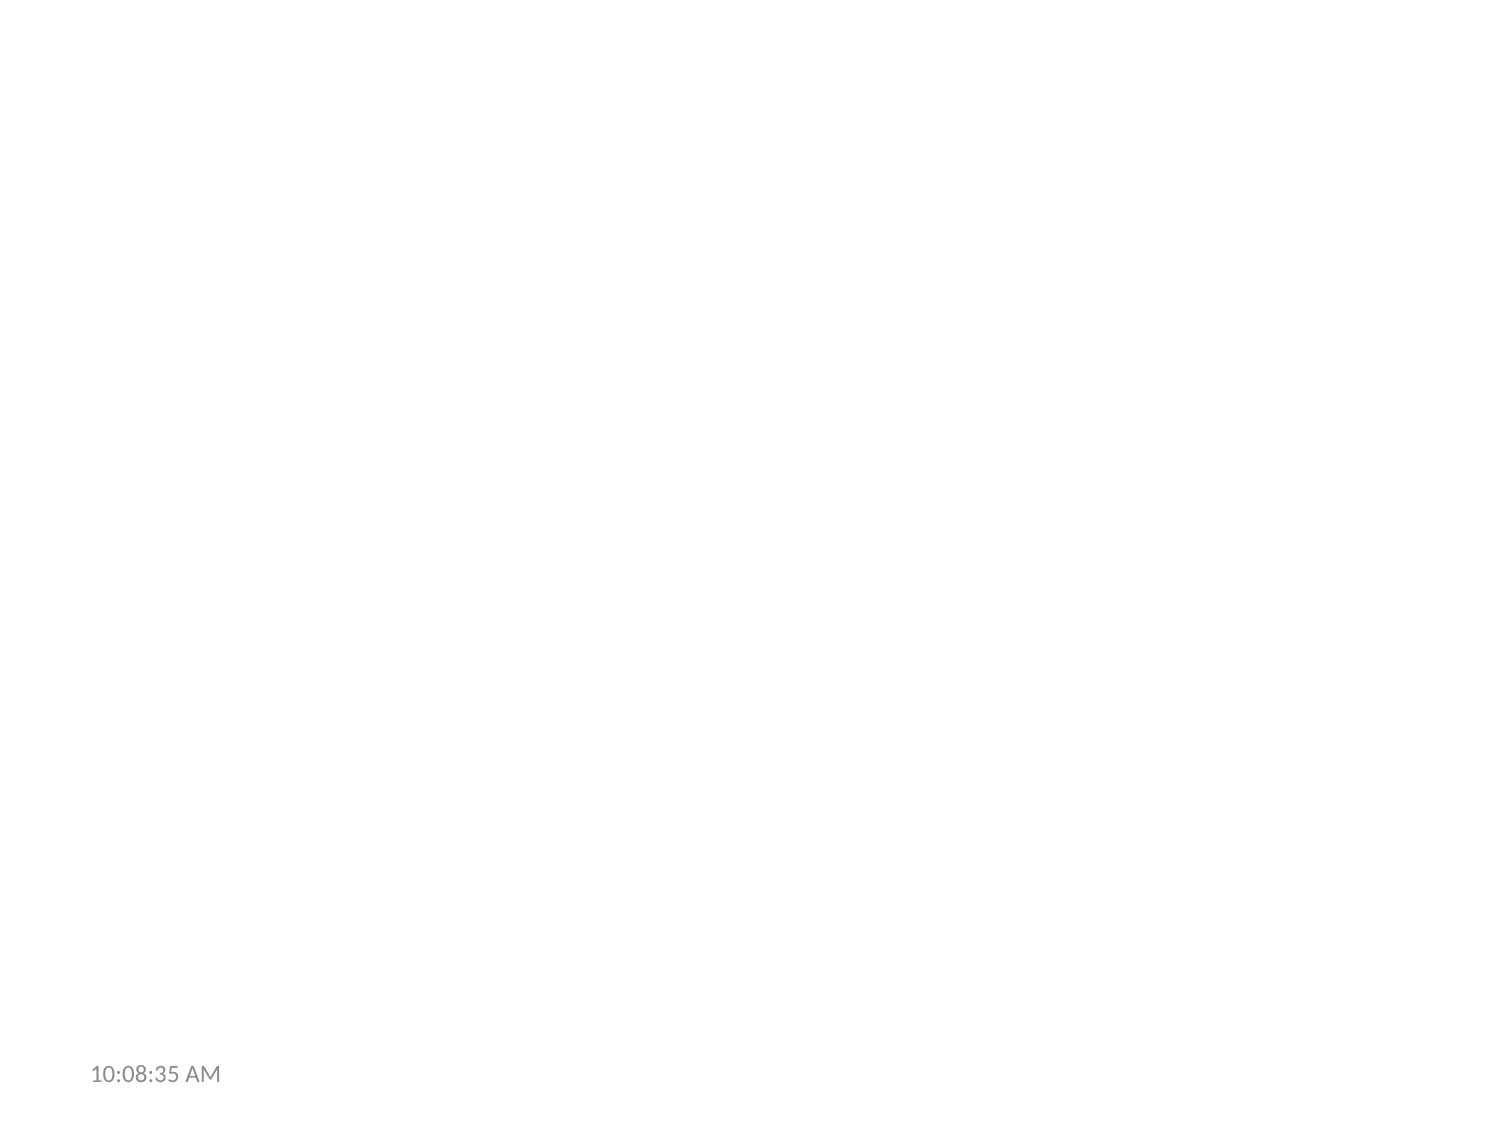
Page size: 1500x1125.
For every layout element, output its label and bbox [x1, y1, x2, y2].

slide_number [75, 1042, 425, 1103]
